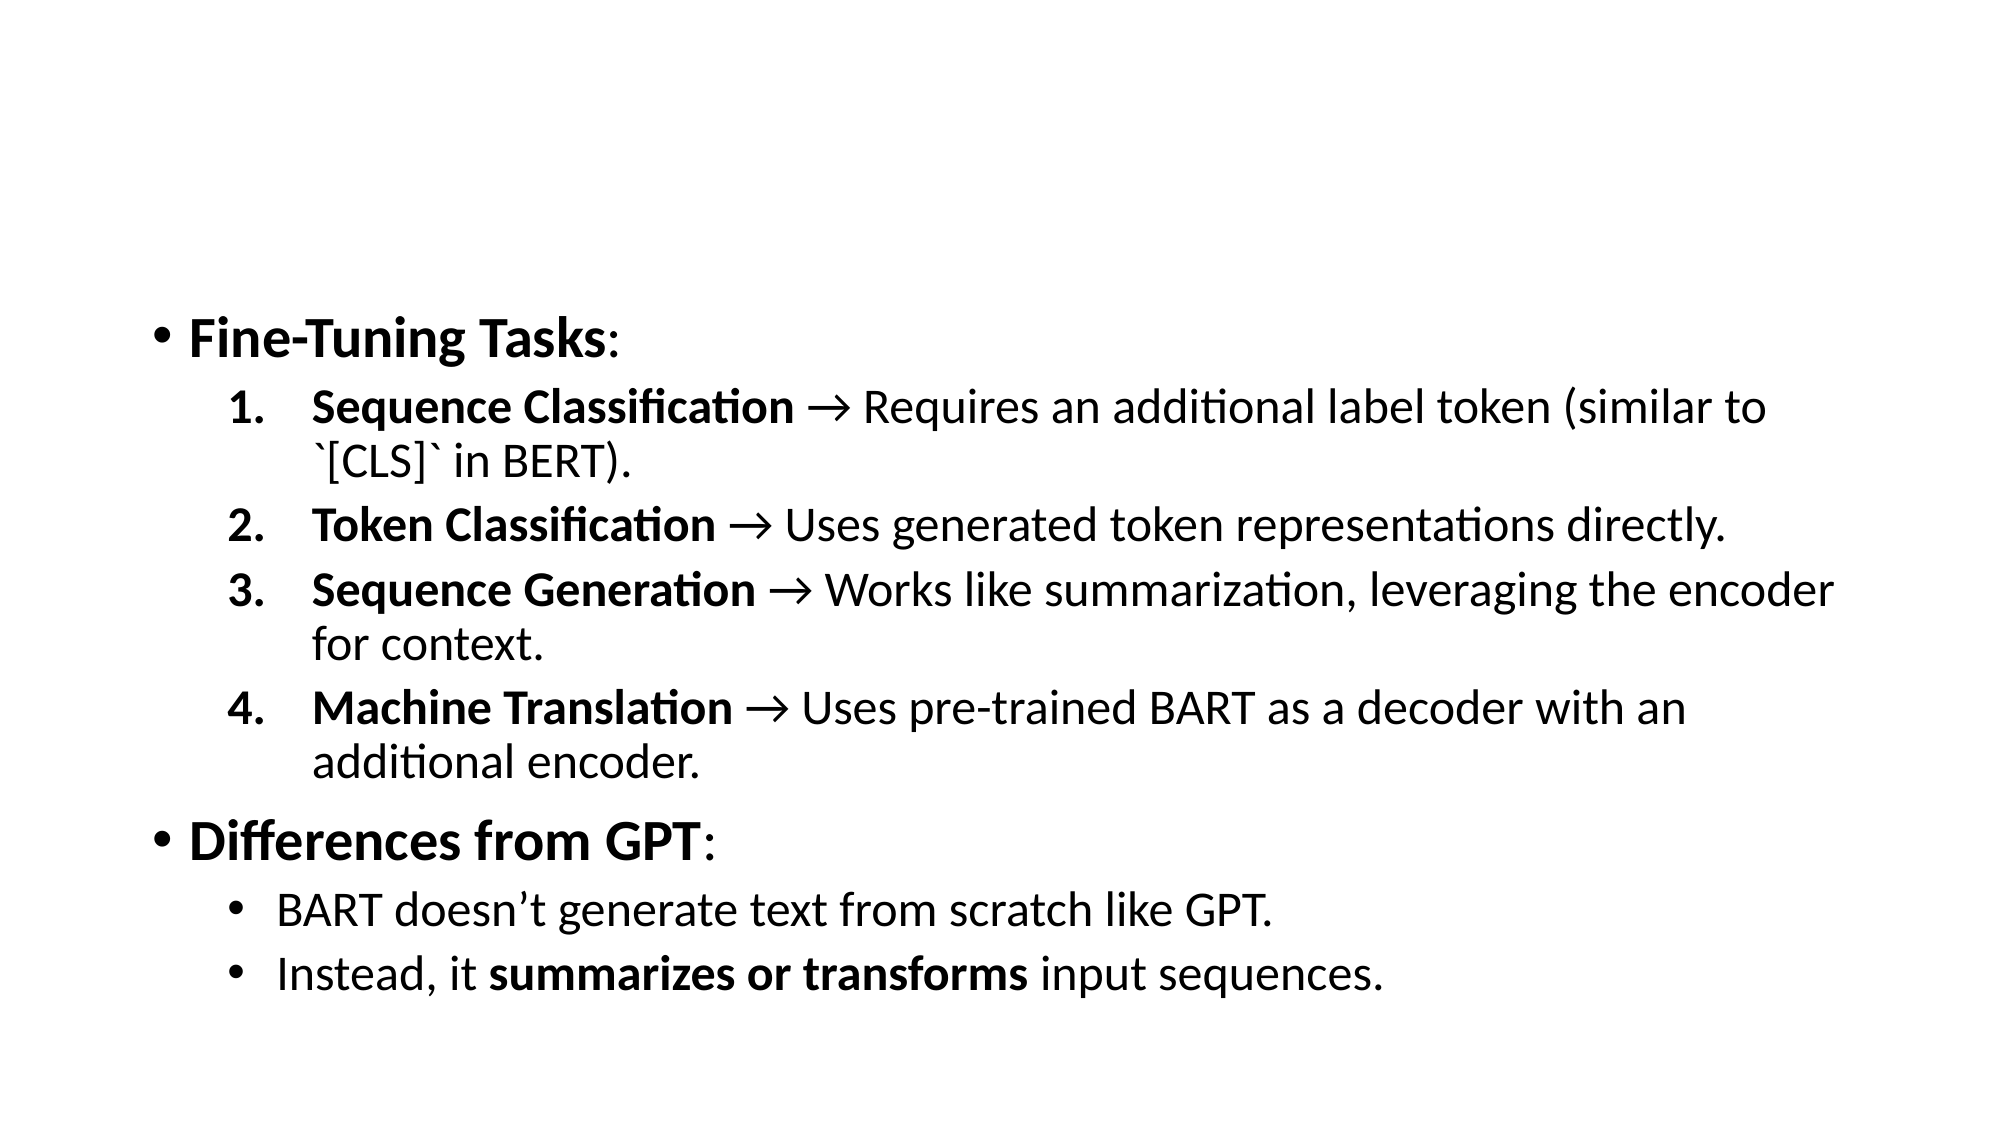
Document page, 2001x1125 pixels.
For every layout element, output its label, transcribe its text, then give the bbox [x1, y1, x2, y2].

list Fine-Tuning Tasks: Sequence Classification → Requires an additional label token (similar to `[CLS]` in BERT). Token Classification → Uses generated token representations directly. Sequence Generation → Works like summarization, leveraging the encoder for context. Machine Translation → Uses pre-trained BART as a decoder with an additional encoder. Differences from GPT: BART doesn’t generate text from scratch like GPT. Instead, it summarizes or transforms input sequences. [137, 299, 1863, 1014]
